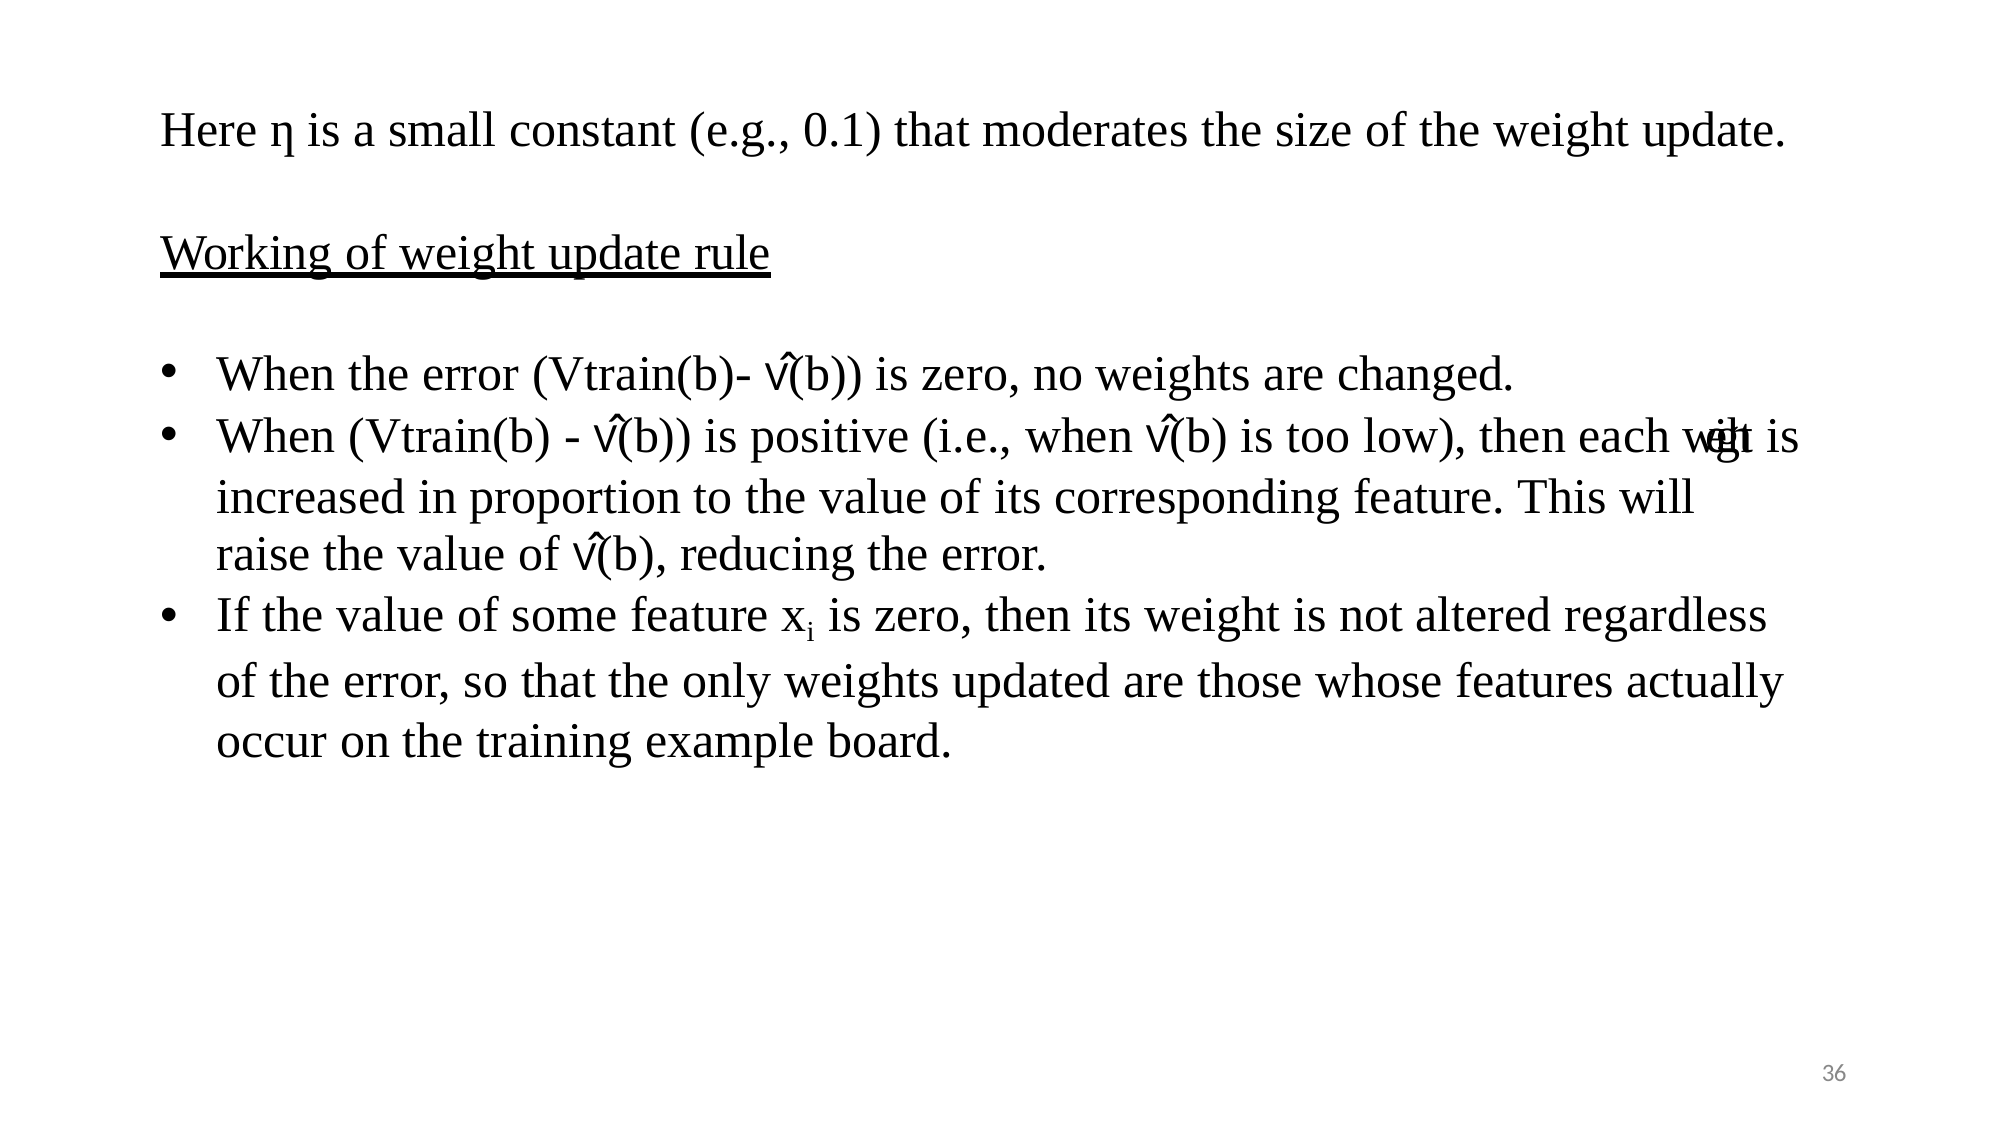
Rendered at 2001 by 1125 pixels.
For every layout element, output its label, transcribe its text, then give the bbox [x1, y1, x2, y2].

slide_number 36 [1815, 1060, 1856, 1125]
text_box Here ƞ is a small constant (e.g., 0.1) that moderates the size of the weight update. Working of weight update rule When the error (Vtrain(b)- V̂(b)) is zero, no weights are changed. When (Vtrain(b) - V̂(b)) is positive (i.e., when V̂(b) is too low), then each weight is increased in proportion to the value of its corresponding feature. This will raise the value of V̂(b), reducing the error. If the value of some feature xi is zero, then its weight is not altered regardless of the error, so that the only weights updated are those whose features actually occur on the training example board. [149, 94, 1829, 768]
